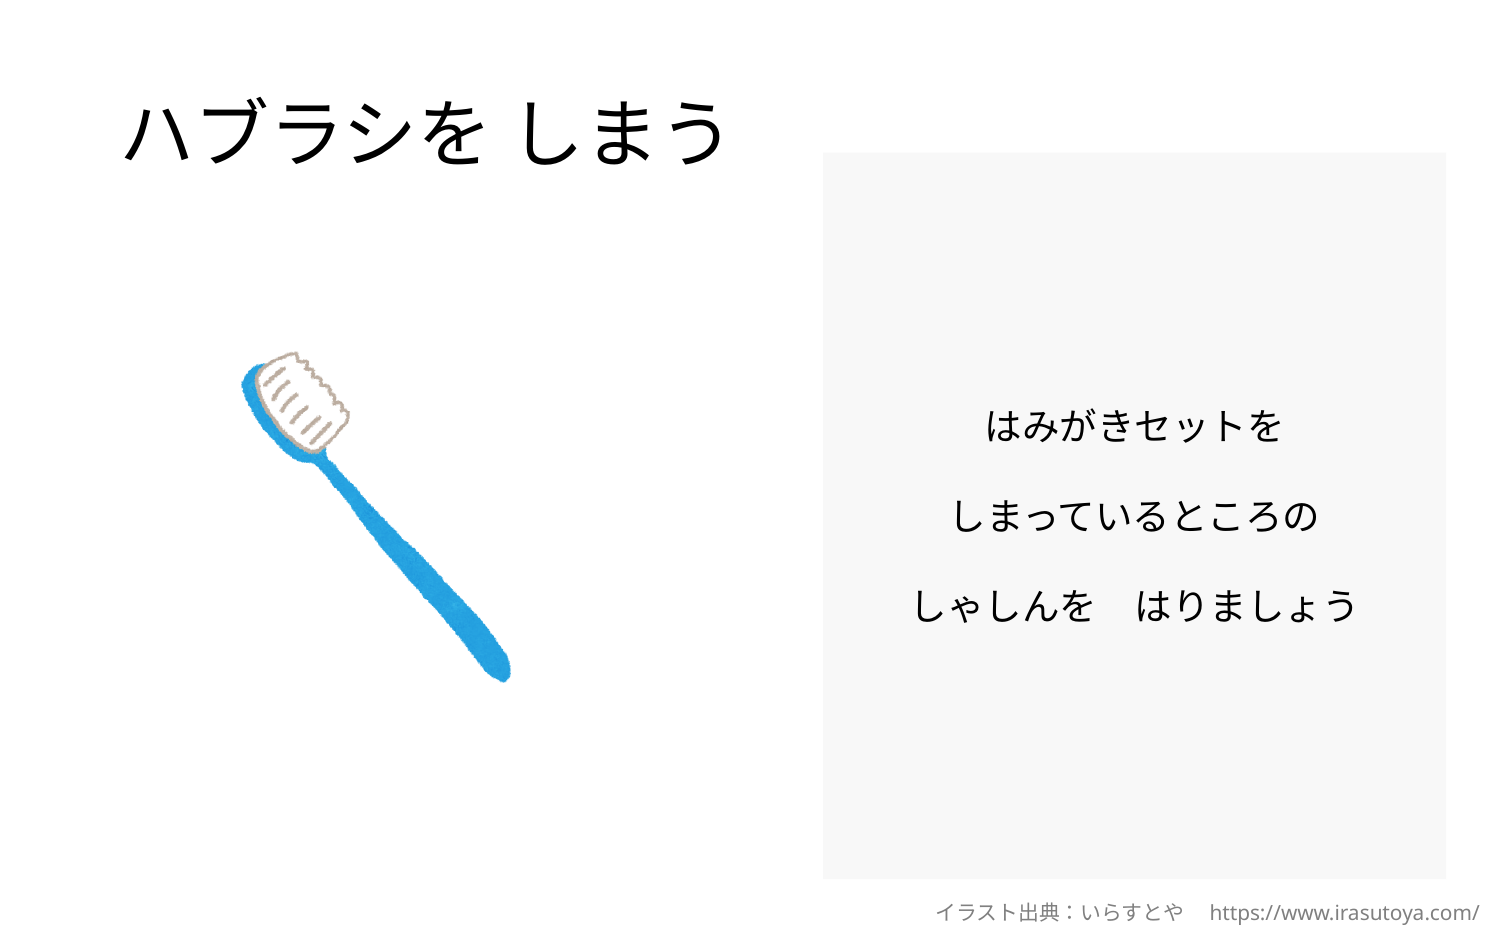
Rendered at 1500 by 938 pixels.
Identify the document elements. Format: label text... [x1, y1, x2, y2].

picture [229, 344, 523, 694]
text_box はみがきセットを しまっているところの しゃしんを はりましょう [823, 152, 1447, 880]
text_box ハブラシを しまう [104, 78, 805, 184]
